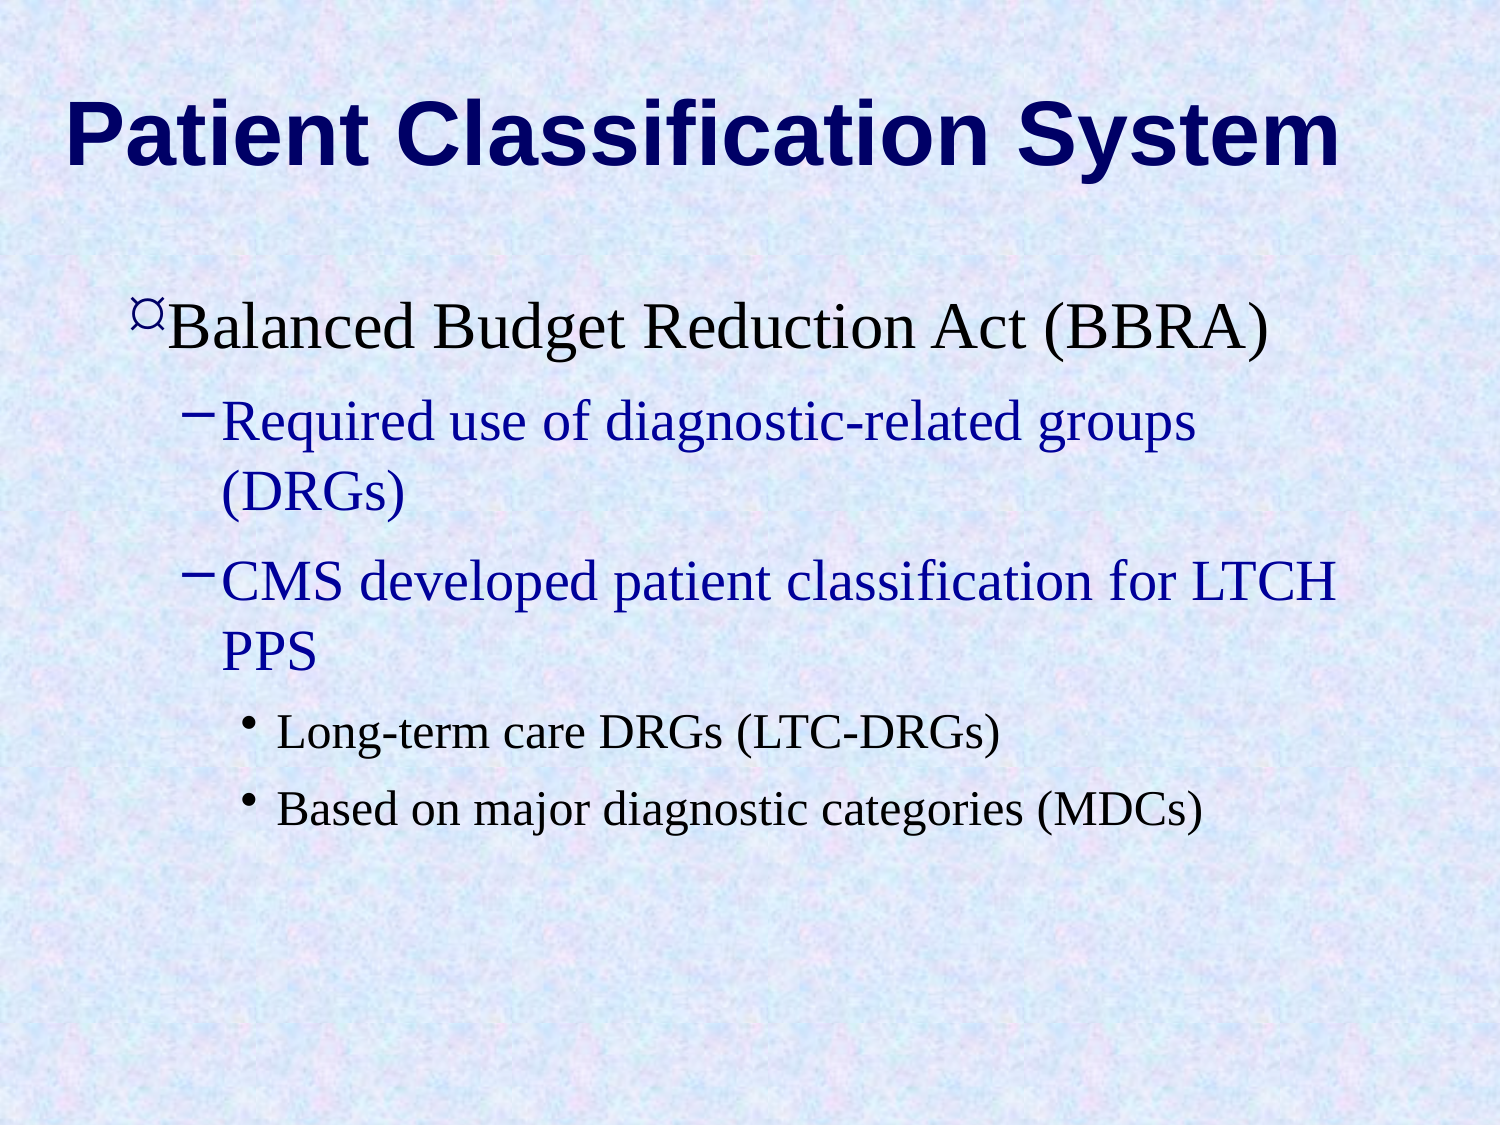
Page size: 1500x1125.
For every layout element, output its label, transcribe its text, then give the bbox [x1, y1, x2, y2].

list Balanced Budget Reduction Act (BBRA) Required use of diagnostic-related groups (DRGs) CMS developed patient classification for LTCH PPS Long-term care DRGs (LTC-DRGs) Based on major diagnostic categories (MDCs) [112, 275, 1375, 1050]
title Patient Classification System [50, 37, 1450, 238]
